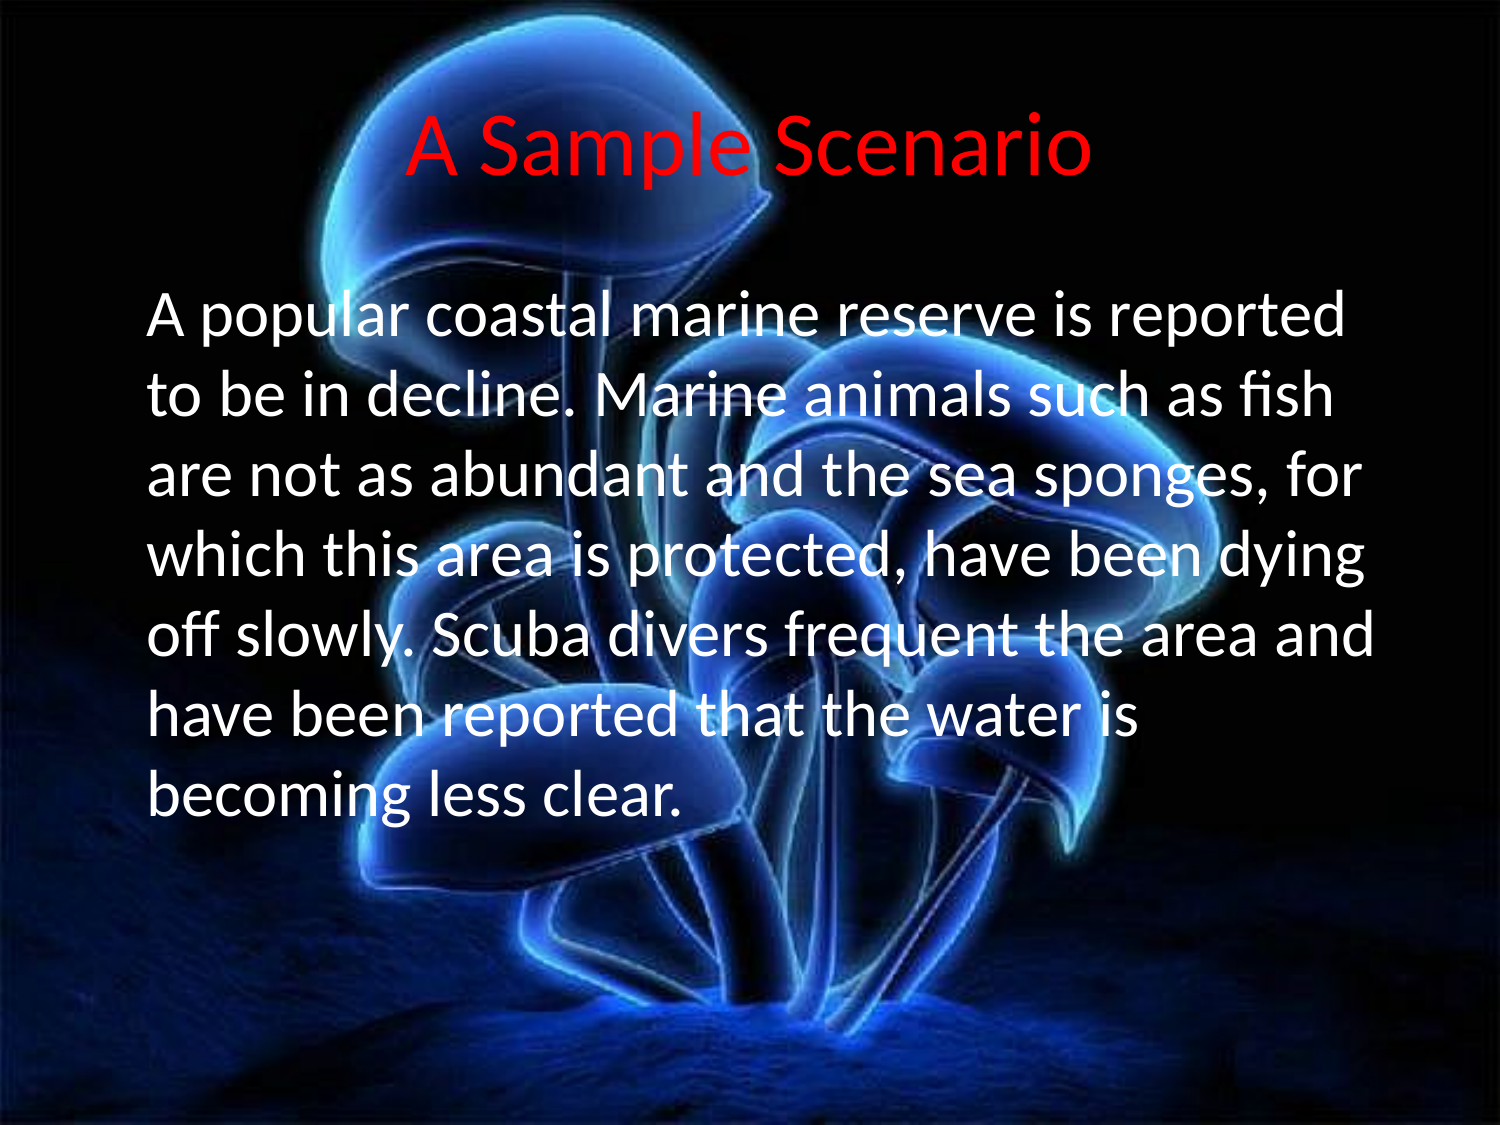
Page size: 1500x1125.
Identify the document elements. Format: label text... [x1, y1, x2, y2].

title A Sample Scenario [75, 45, 1425, 233]
list A popular coastal marine reserve is reported to be in decline. Marine animals such as fish are not as abundant and the sea sponges, for which this area is protected, have been dying off slowly. Scuba divers frequent the area and have been reported that the water is becoming less clear. [75, 262, 1425, 1005]
picture [0, 0, 1500, 1125]
